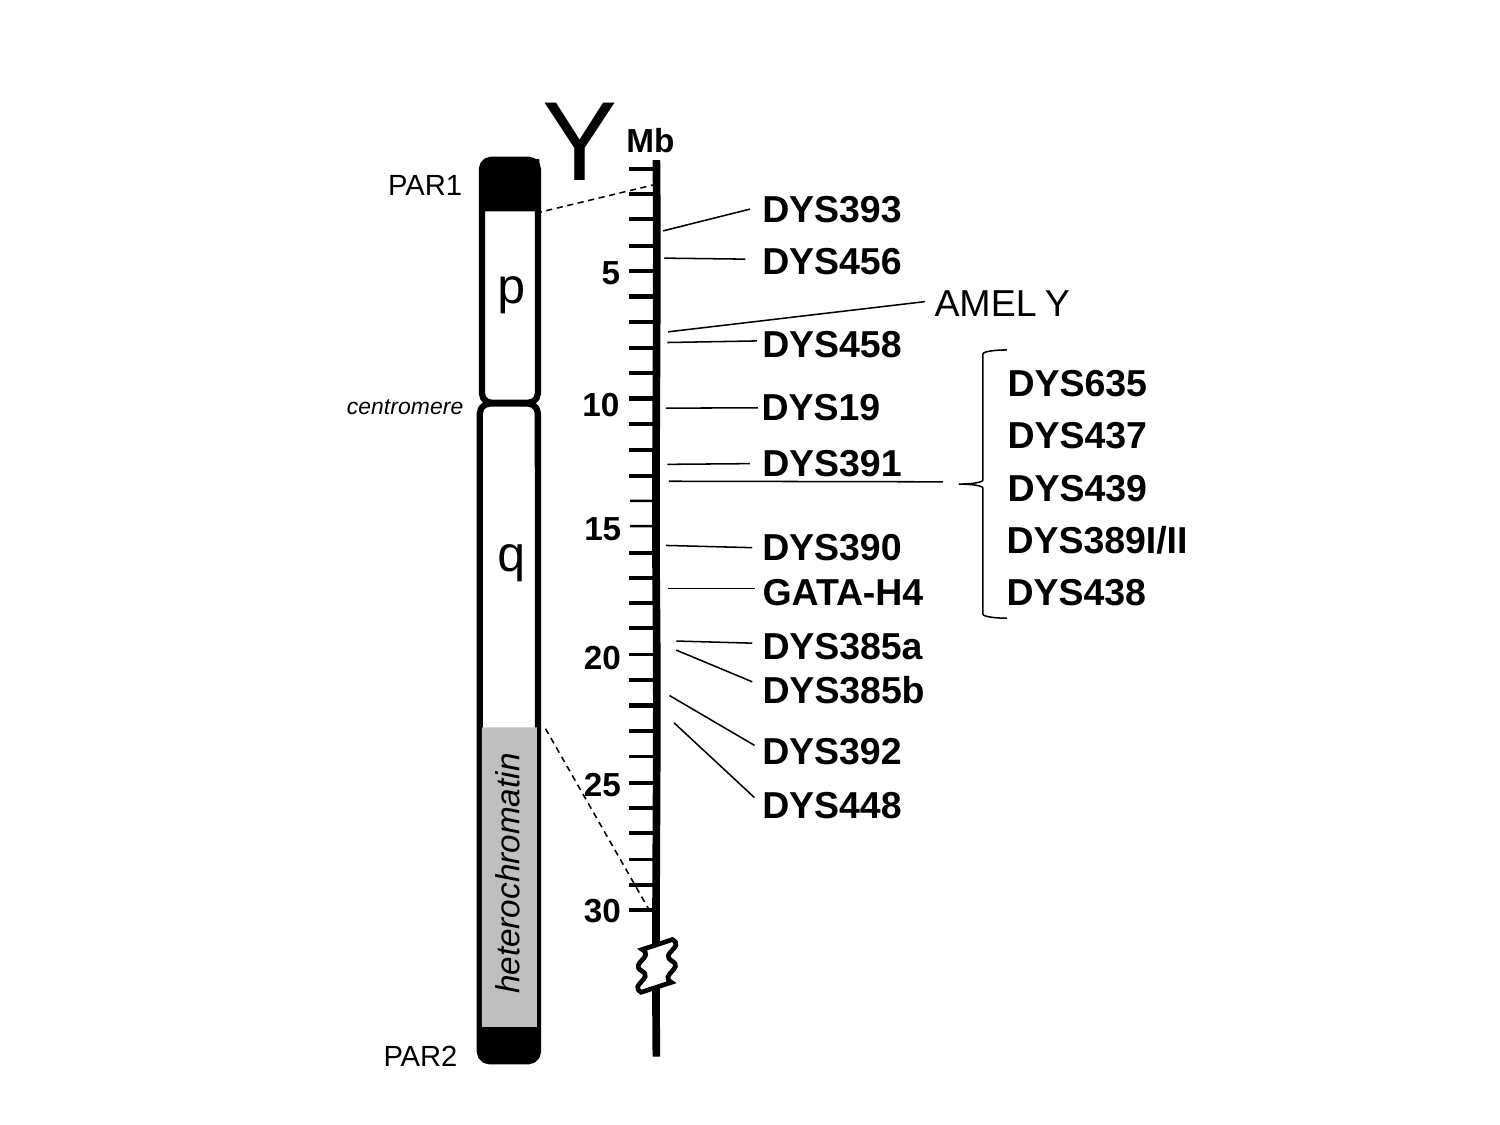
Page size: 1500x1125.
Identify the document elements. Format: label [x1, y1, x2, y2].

text_box [331, 60, 1220, 1081]
